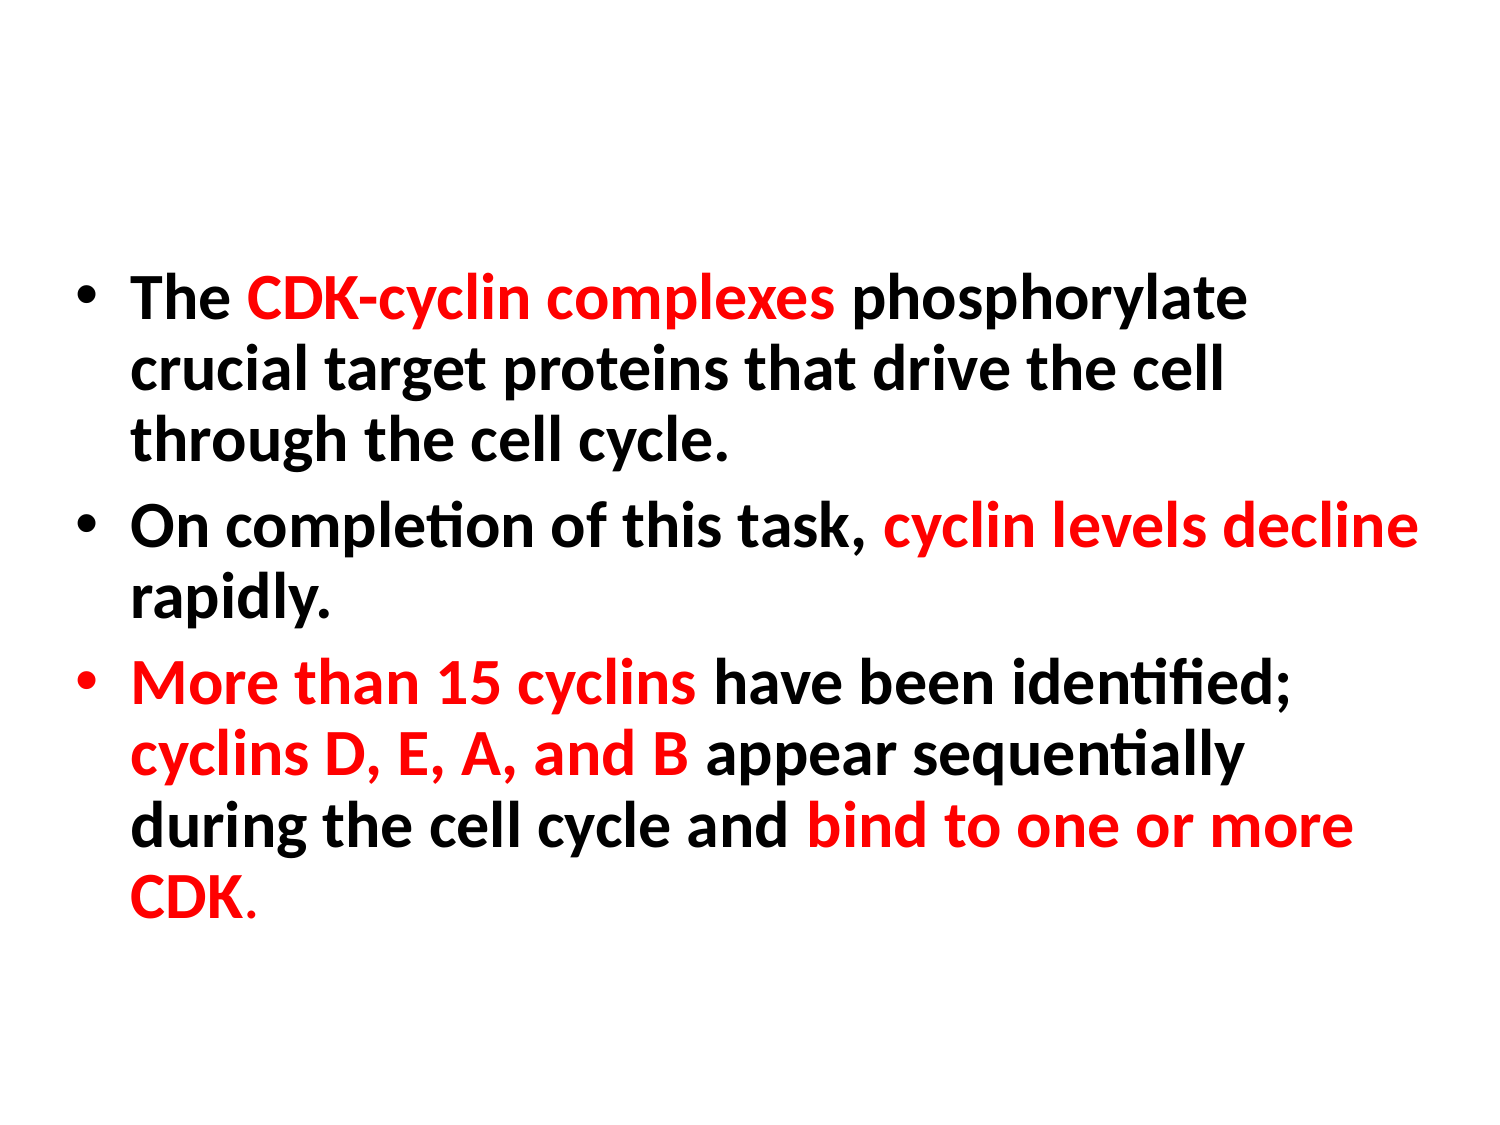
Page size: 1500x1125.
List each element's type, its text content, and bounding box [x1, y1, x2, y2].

list The CDK-cyclin complexes phosphorylate crucial target proteins that drive the cell through the cell cycle. On completion of this task, cyclin levels decline rapidly. More than 15 cyclins have been identified; cyclins D, E, A, and B appear sequentially during the cell cycle and bind to one or more CDK. [75, 262, 1425, 1005]
